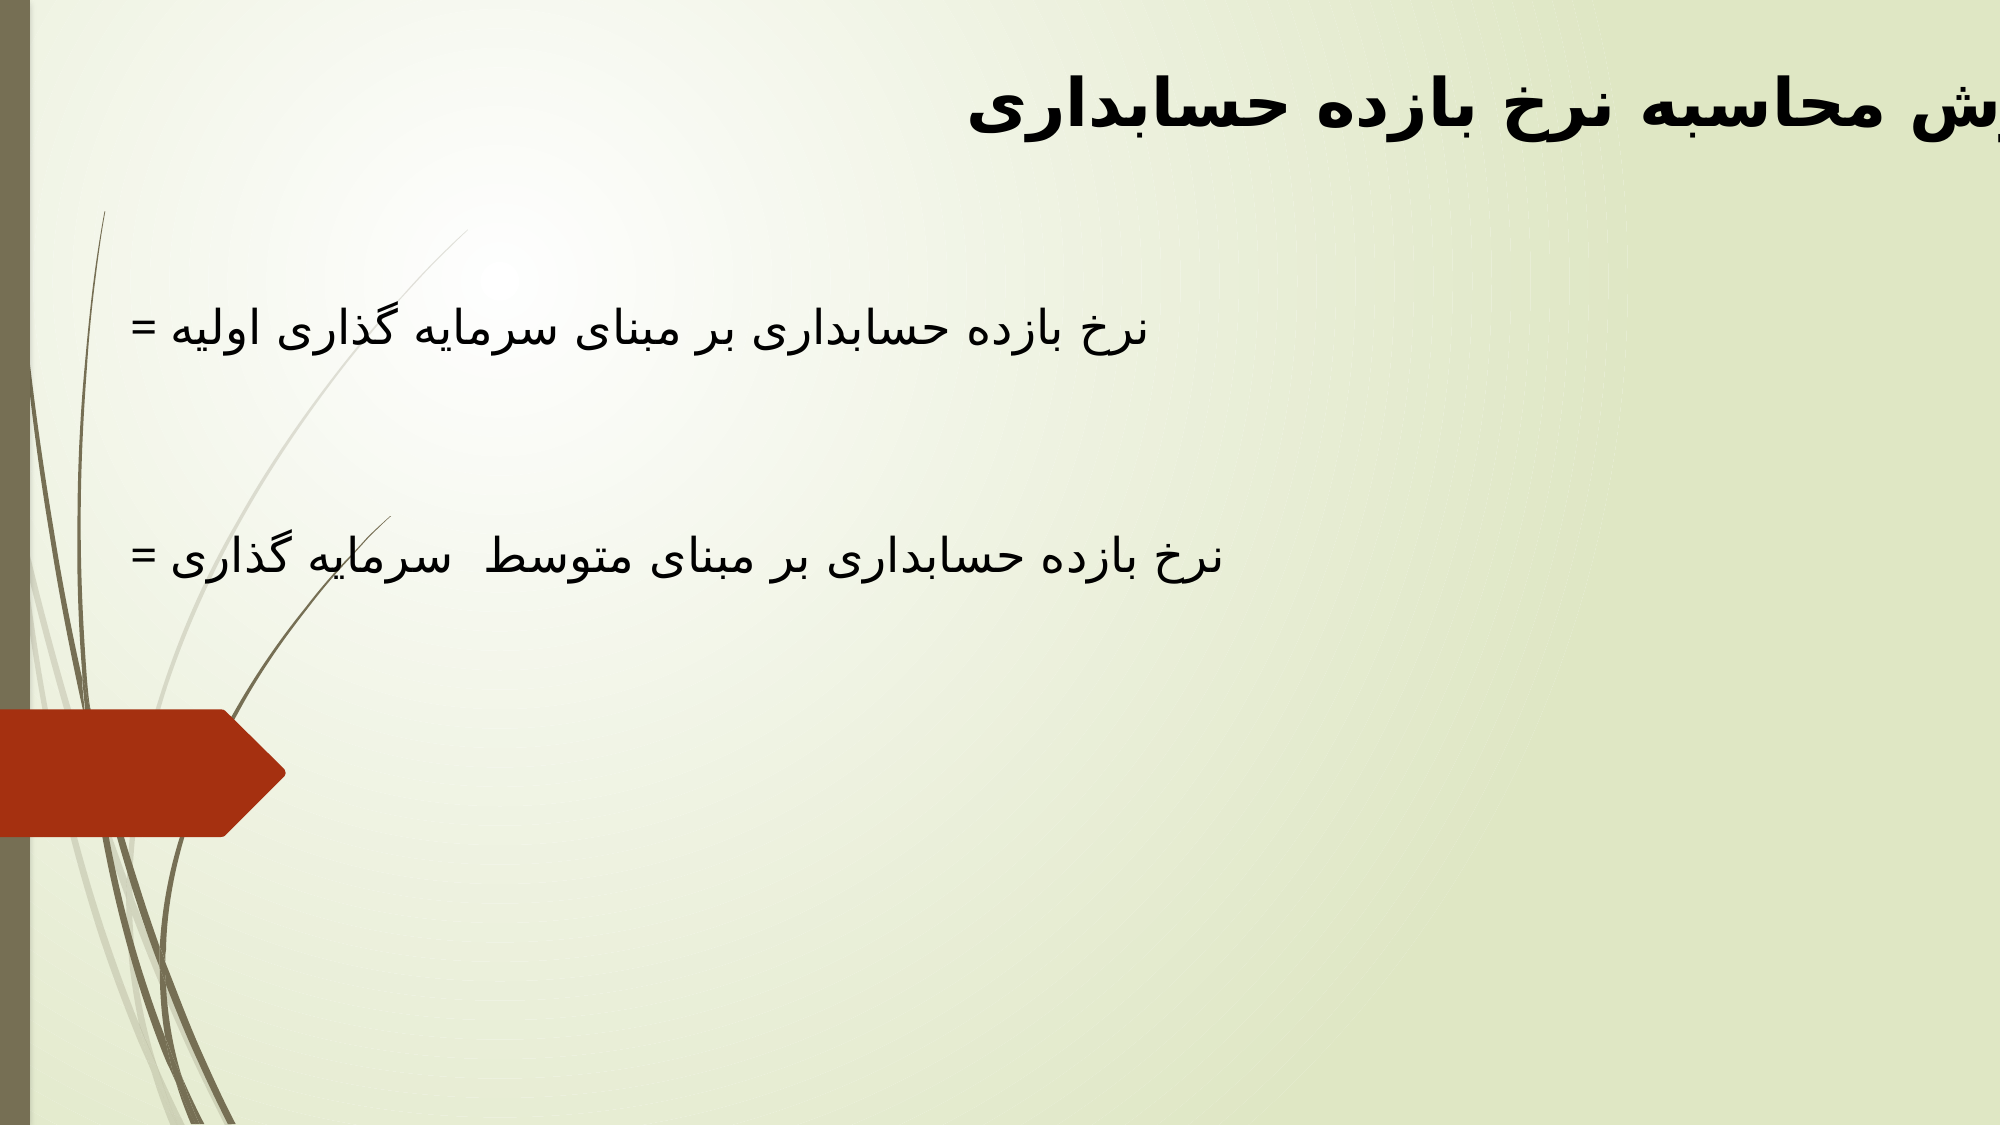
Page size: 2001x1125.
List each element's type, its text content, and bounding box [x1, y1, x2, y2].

text_box روش محاسبه نرخ بازده حسابداری [951, 52, 2000, 147]
